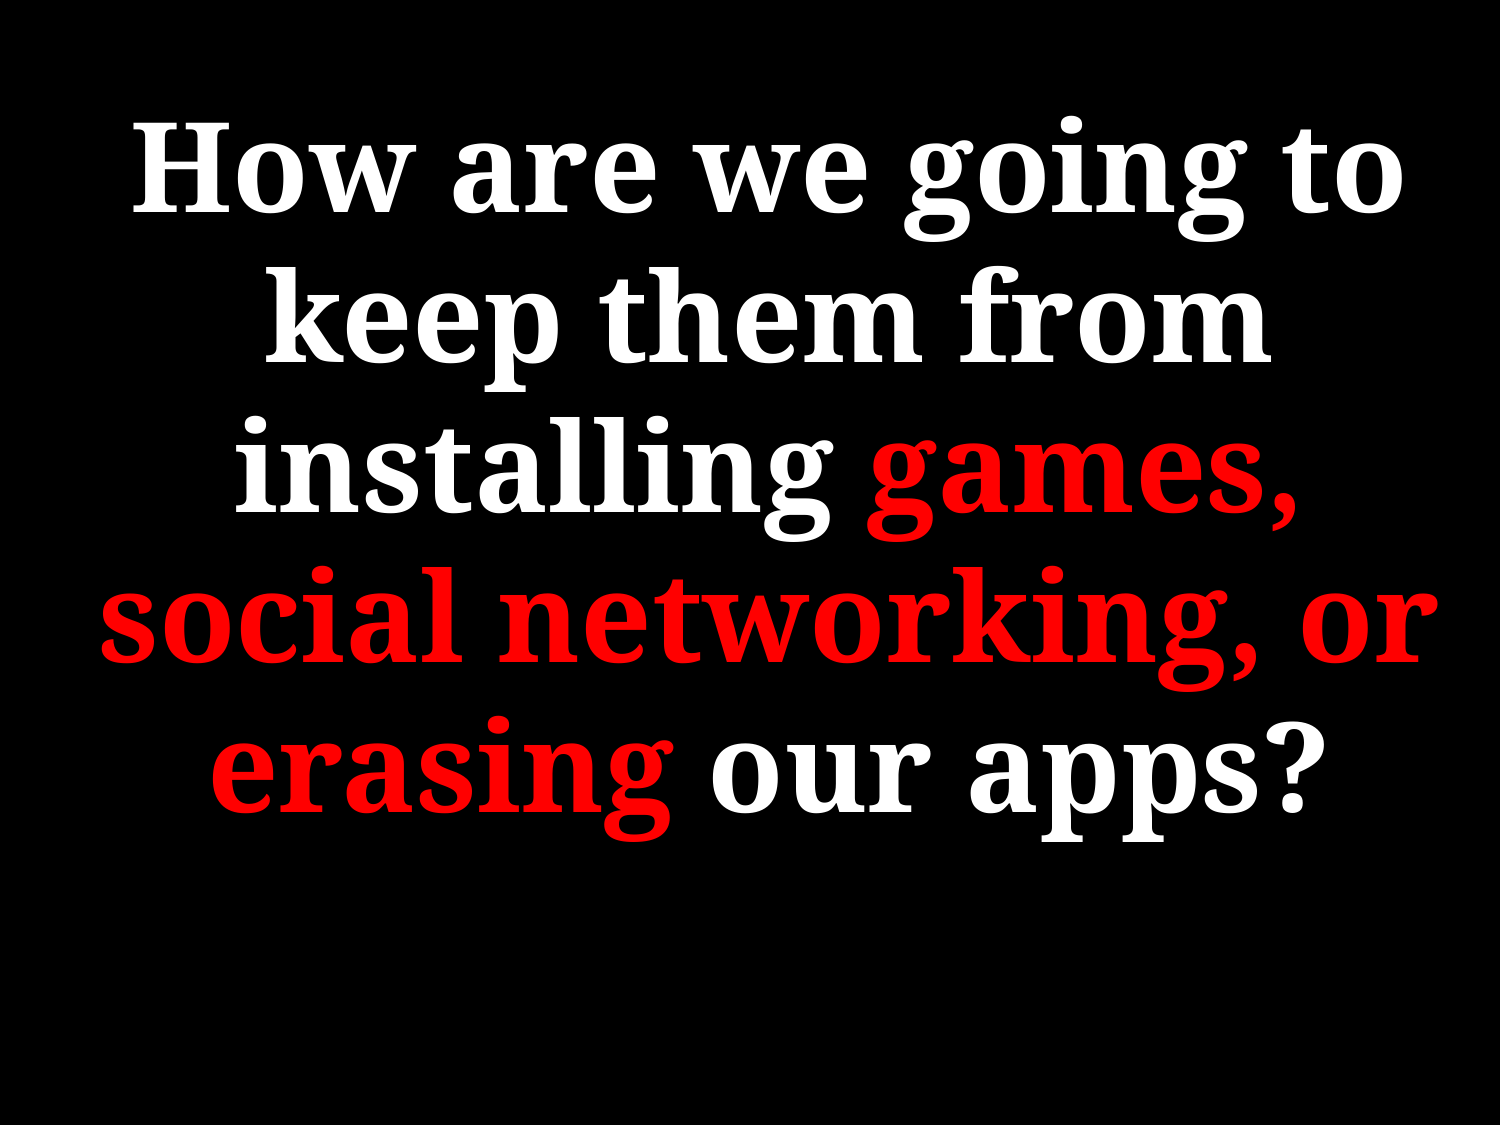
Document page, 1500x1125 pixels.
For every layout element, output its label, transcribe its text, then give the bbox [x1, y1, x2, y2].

title How are we going to keep them from installing games, social networking, or erasing our apps? [75, 494, 1465, 846]
